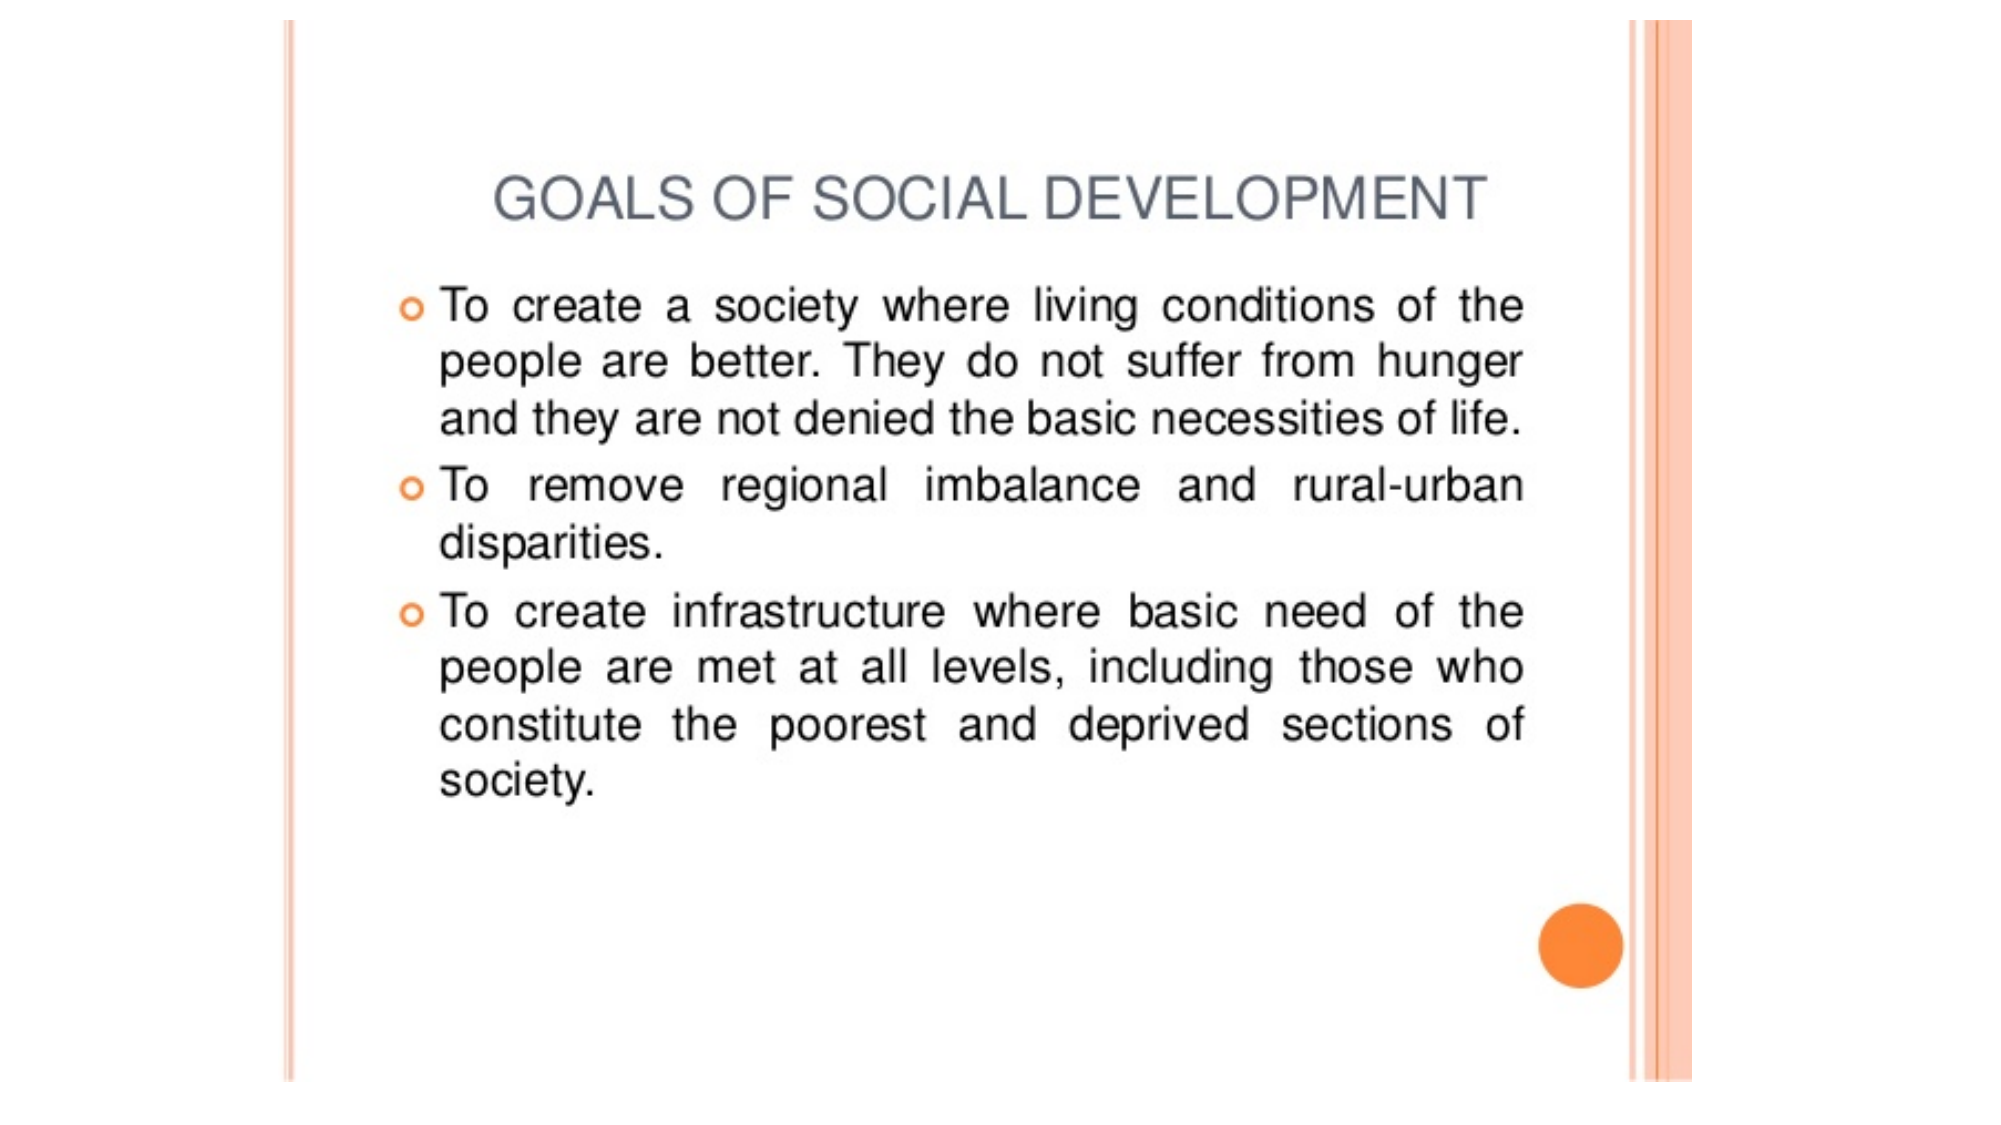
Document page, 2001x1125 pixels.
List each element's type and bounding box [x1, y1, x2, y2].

picture [278, 20, 1692, 1082]
